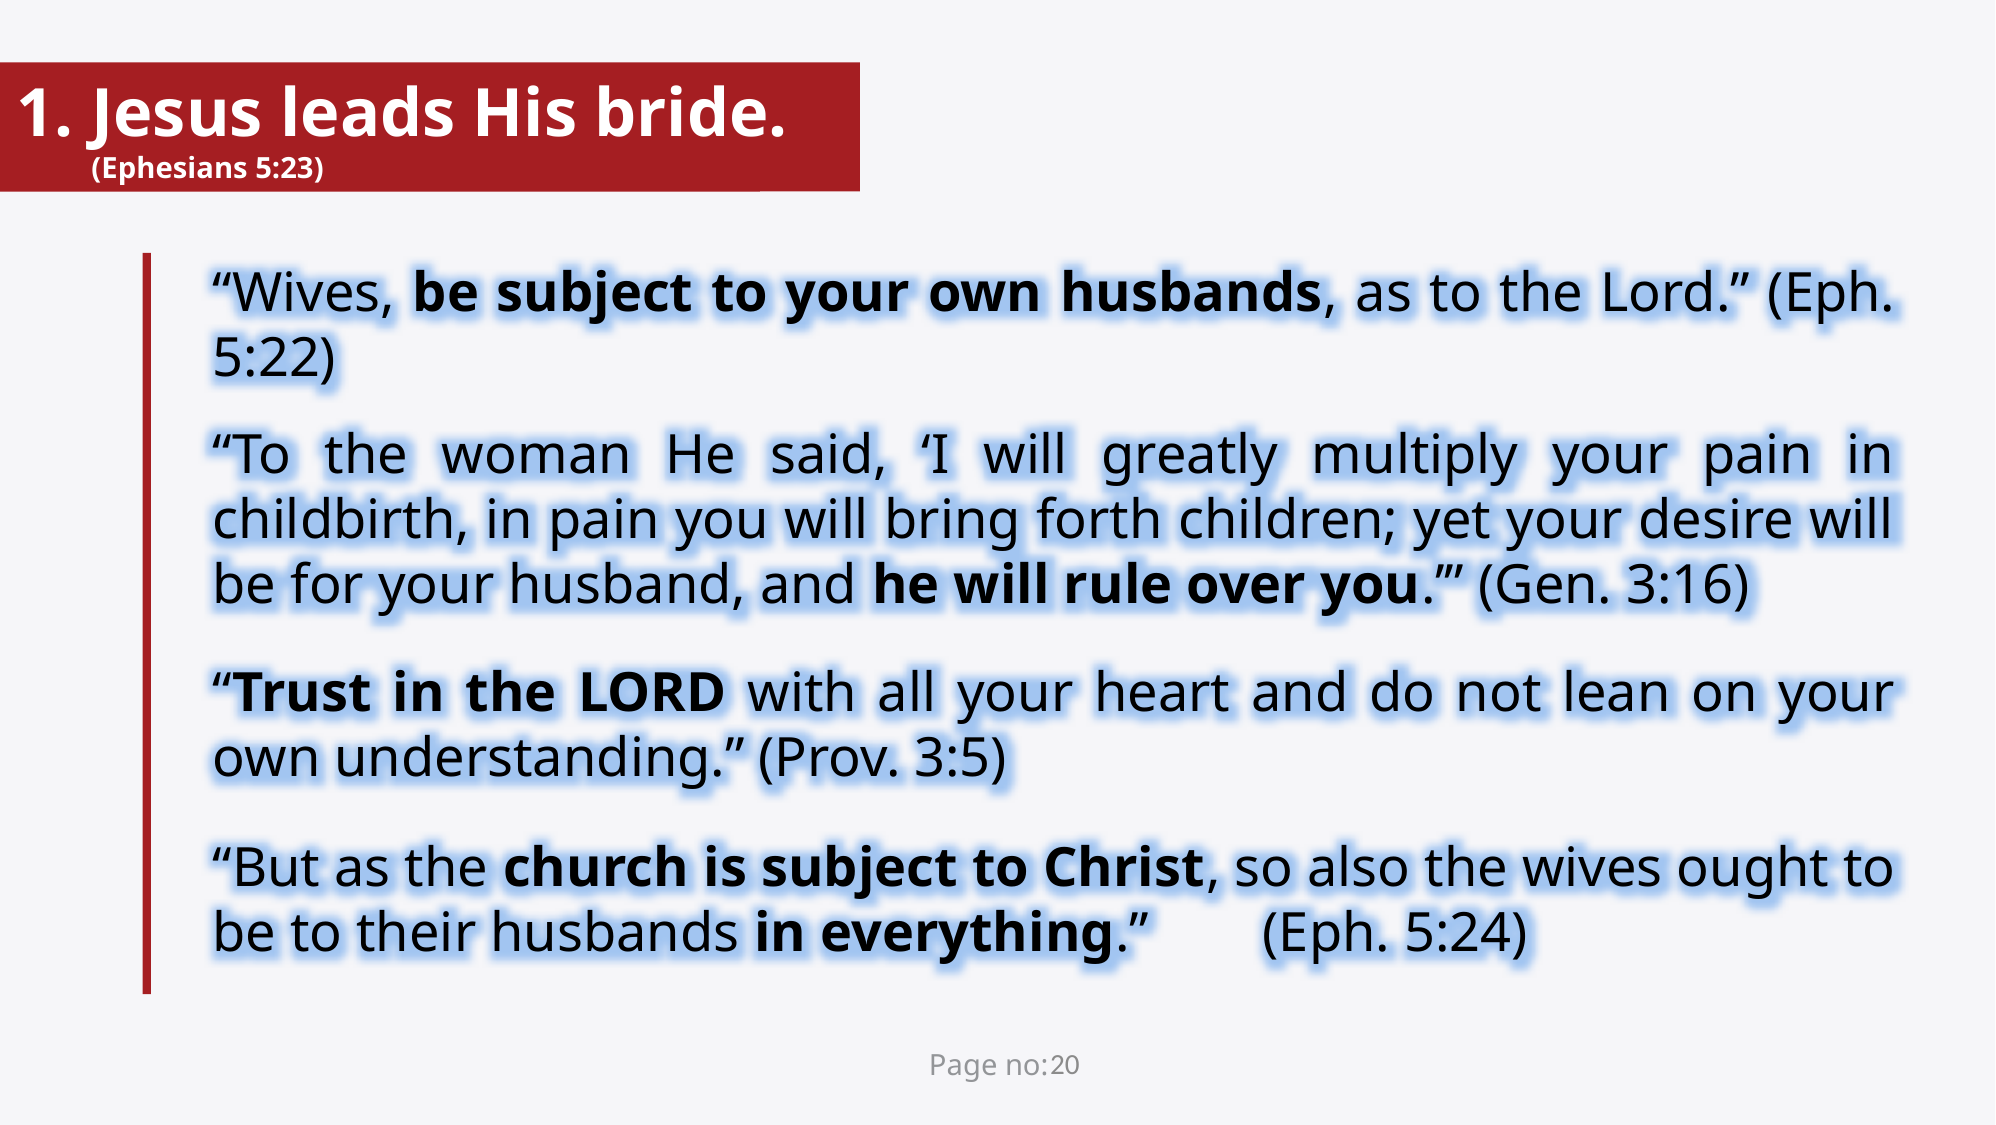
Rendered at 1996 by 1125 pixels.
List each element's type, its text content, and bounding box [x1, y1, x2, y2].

text_box “Wives, be subject to your own husbands, as to the Lord.” (Eph. 5:22) [198, 249, 1911, 395]
text_box “But as the church is subject to Christ, so also the wives ought to be to their husbands in everything.” (Eph. 5:24) [198, 824, 1911, 970]
text_box “Trust in the Lord with all your heart and do not lean on your own understanding.” (Prov. 3:5) [198, 649, 1911, 795]
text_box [1, 62, 861, 194]
text_box “To the woman He said, ‘I will greatly multiply your pain in childbirth, in pain you will bring forth children; yet your desire will be for your husband, and he will rule over you.’” (Gen. 3:16) [198, 412, 1911, 623]
